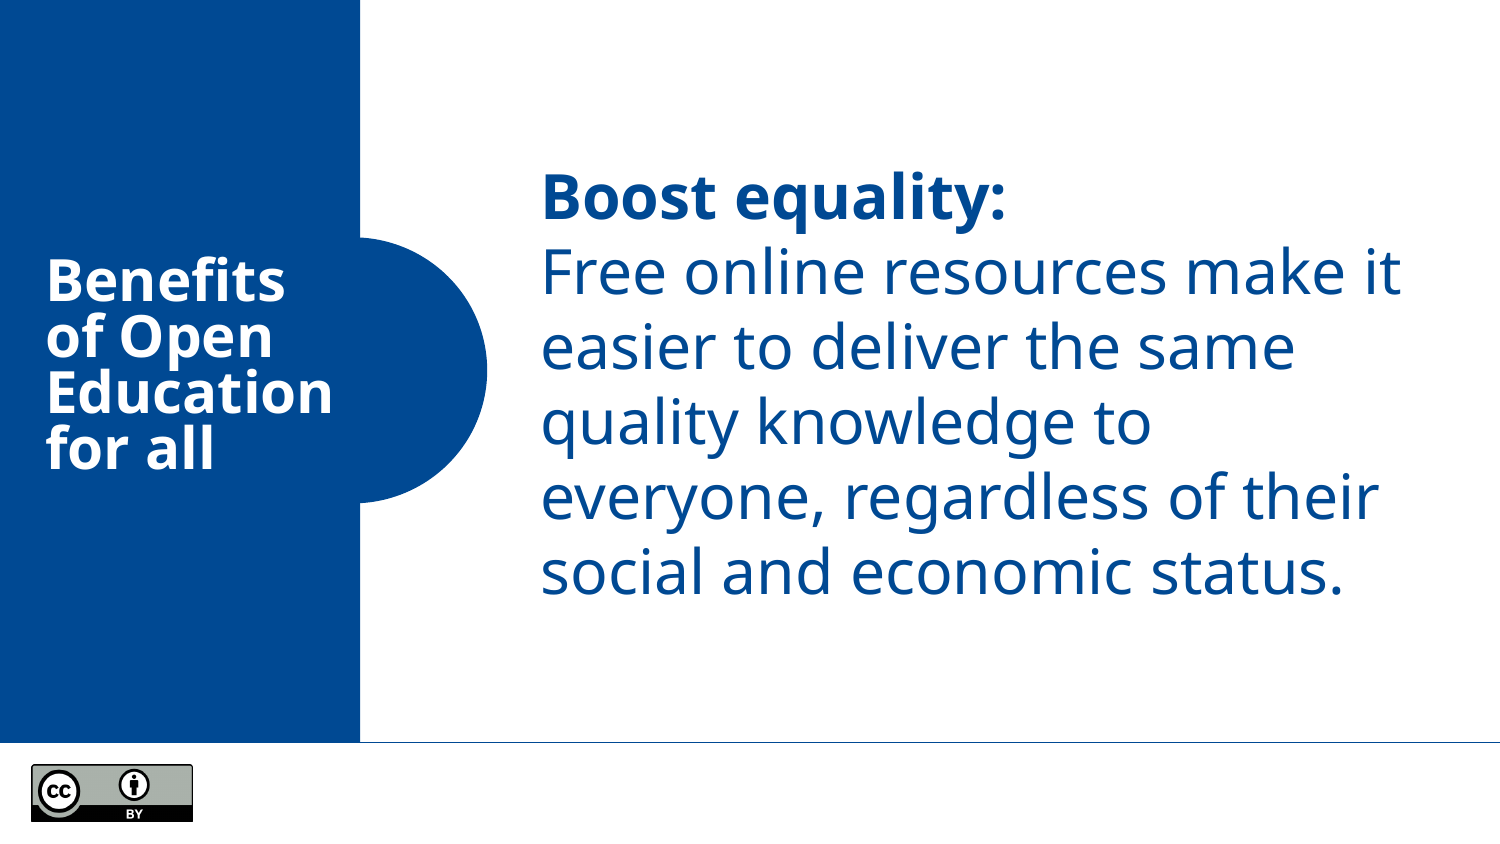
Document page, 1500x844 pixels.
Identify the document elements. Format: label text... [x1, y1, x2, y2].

text_box [317, 237, 389, 242]
text_box [0, 0, 361, 742]
text_box Benefits of Open Education for all [30, 242, 400, 496]
text_box Boost equality: Free online resources make it easier to deliver the same quality knowledge to everyone, regardless of their social and economic status. [525, 142, 1436, 622]
text_box [0, 750, 1500, 844]
text_box [308, 496, 397, 504]
picture [31, 764, 193, 822]
text_box [400, 245, 488, 495]
